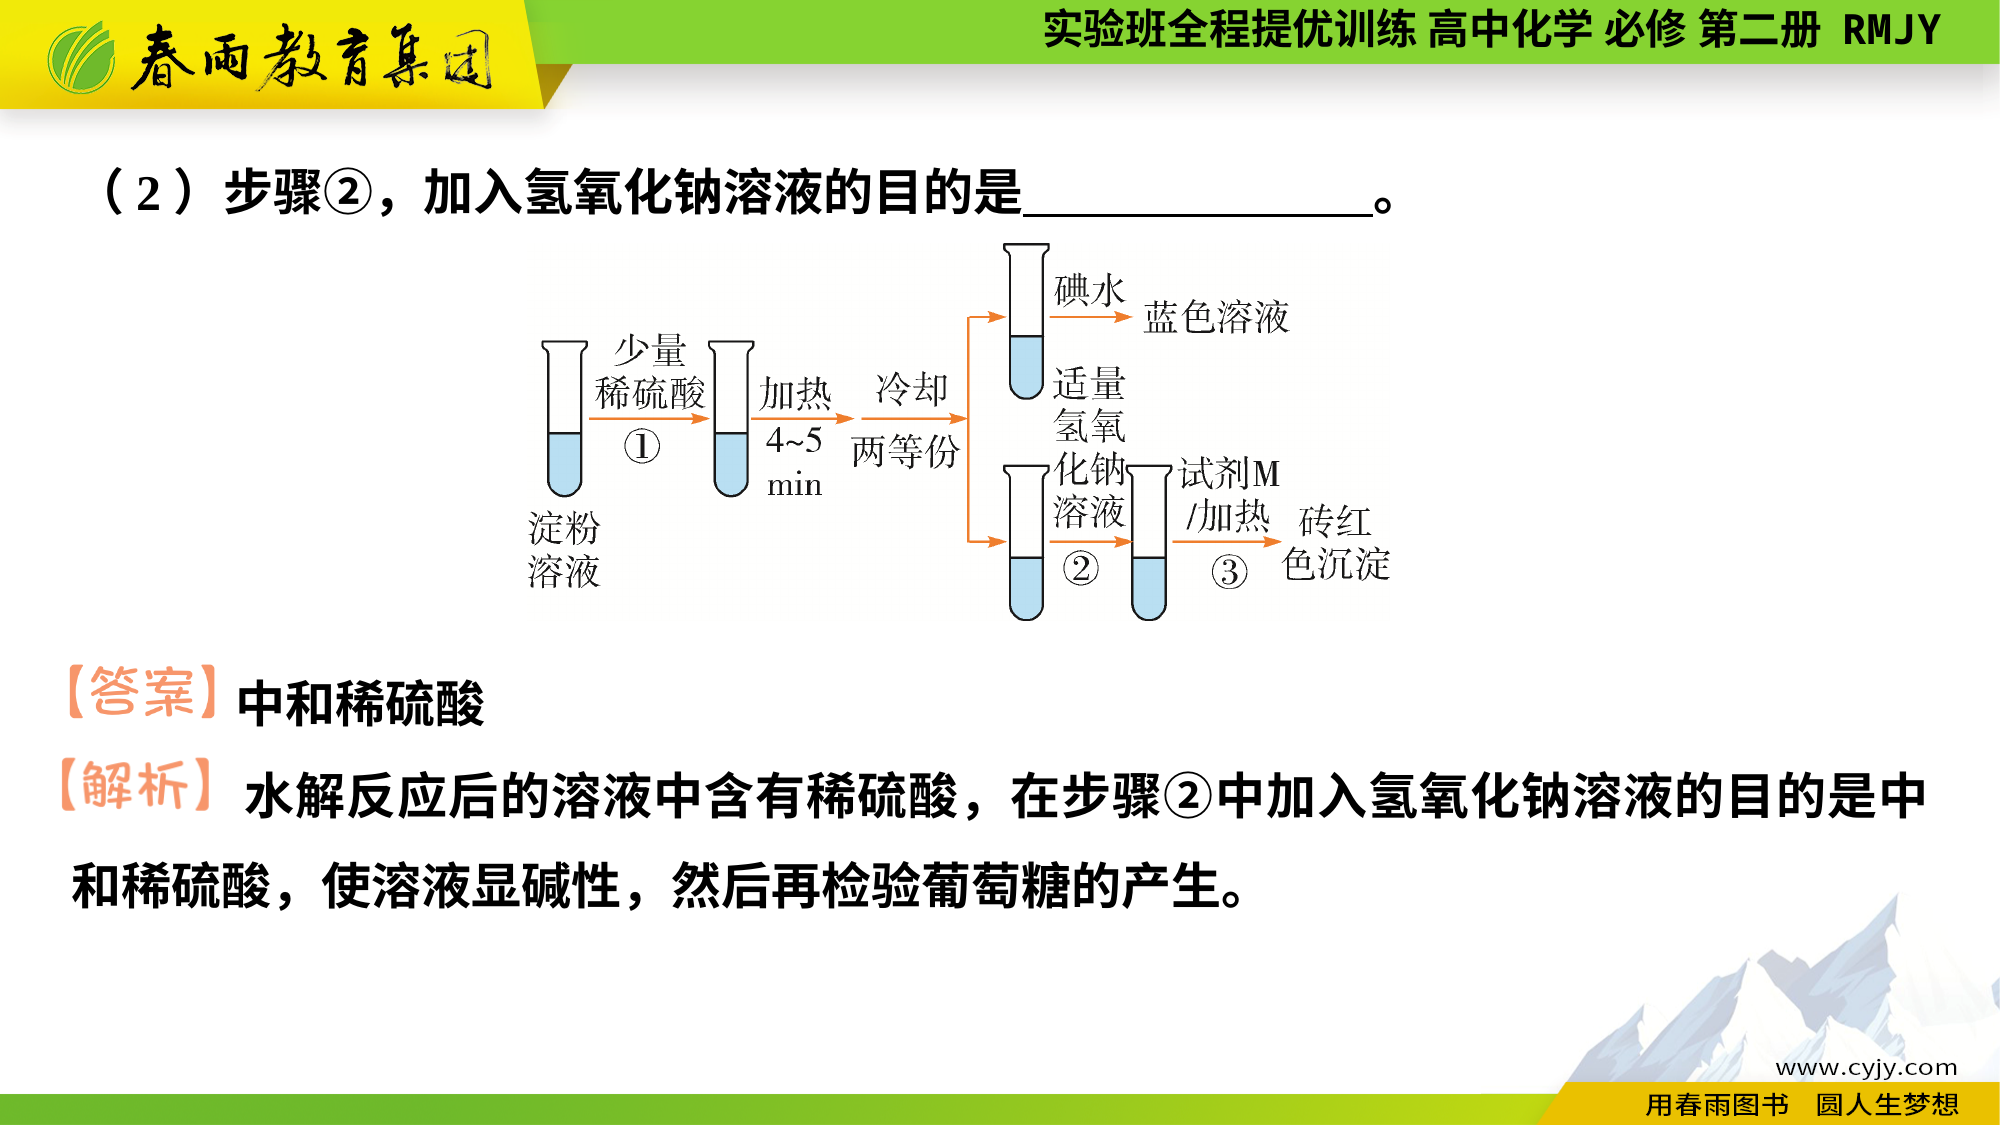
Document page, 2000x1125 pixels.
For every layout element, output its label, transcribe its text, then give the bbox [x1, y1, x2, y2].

text_box 中和稀硫酸 [220, 634, 1944, 726]
picture [0, 0, 2000, 1125]
text_box 水解反应后的溶液中含有稀硫酸，在步骤②中加入氢氧化钠溶液的目的是中和稀硫酸，使溶液显碱性，然后再检验葡萄糖的产生。 [56, 726, 1944, 922]
list （2）步骤②，加入氢氧化钠溶液的目的是 。 [59, 122, 1944, 217]
